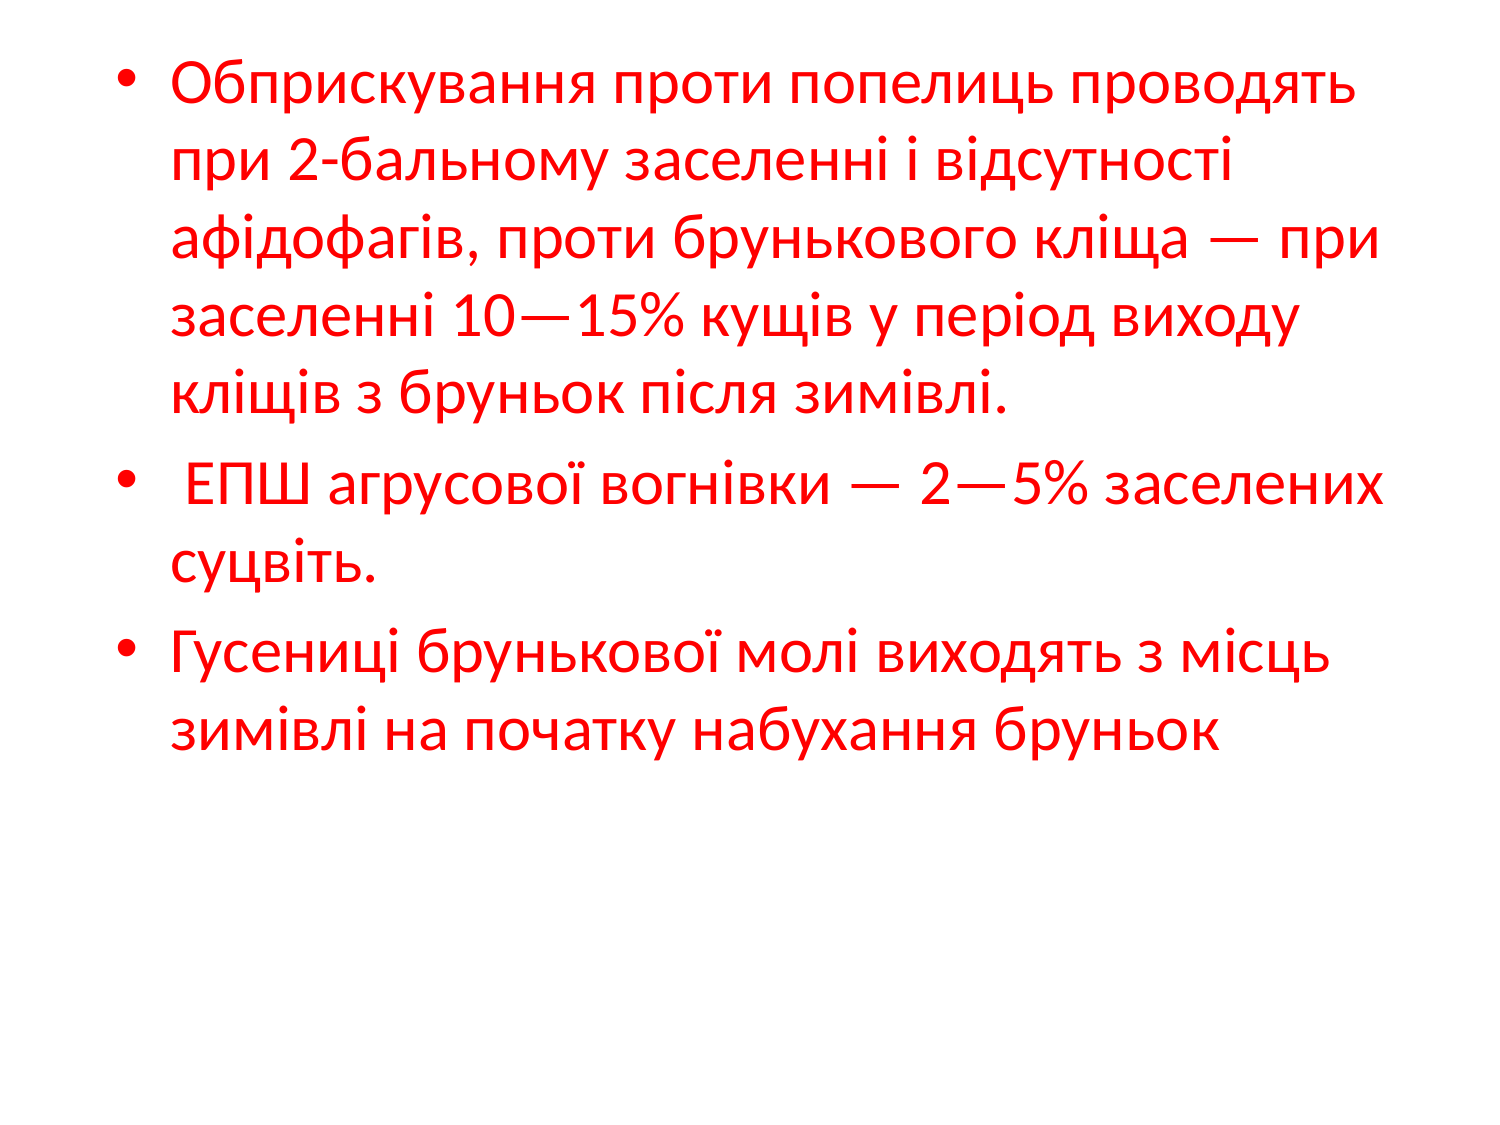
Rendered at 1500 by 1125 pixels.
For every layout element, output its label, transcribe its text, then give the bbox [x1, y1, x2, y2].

list Обприскування проти попелиць проводять при 2-бальному заселенні і відсутності афідофагів, проти брунькового кліща — при заселенні 10—15% кущів у період виходу кліщів з бруньок після зимівлі. ЕПШ агрусової вогнівки — 2—5% заселених суцвіть. Гусениці брунькової молі виходять з місць зимівлі на початку набухання бруньок [100, 30, 1451, 774]
